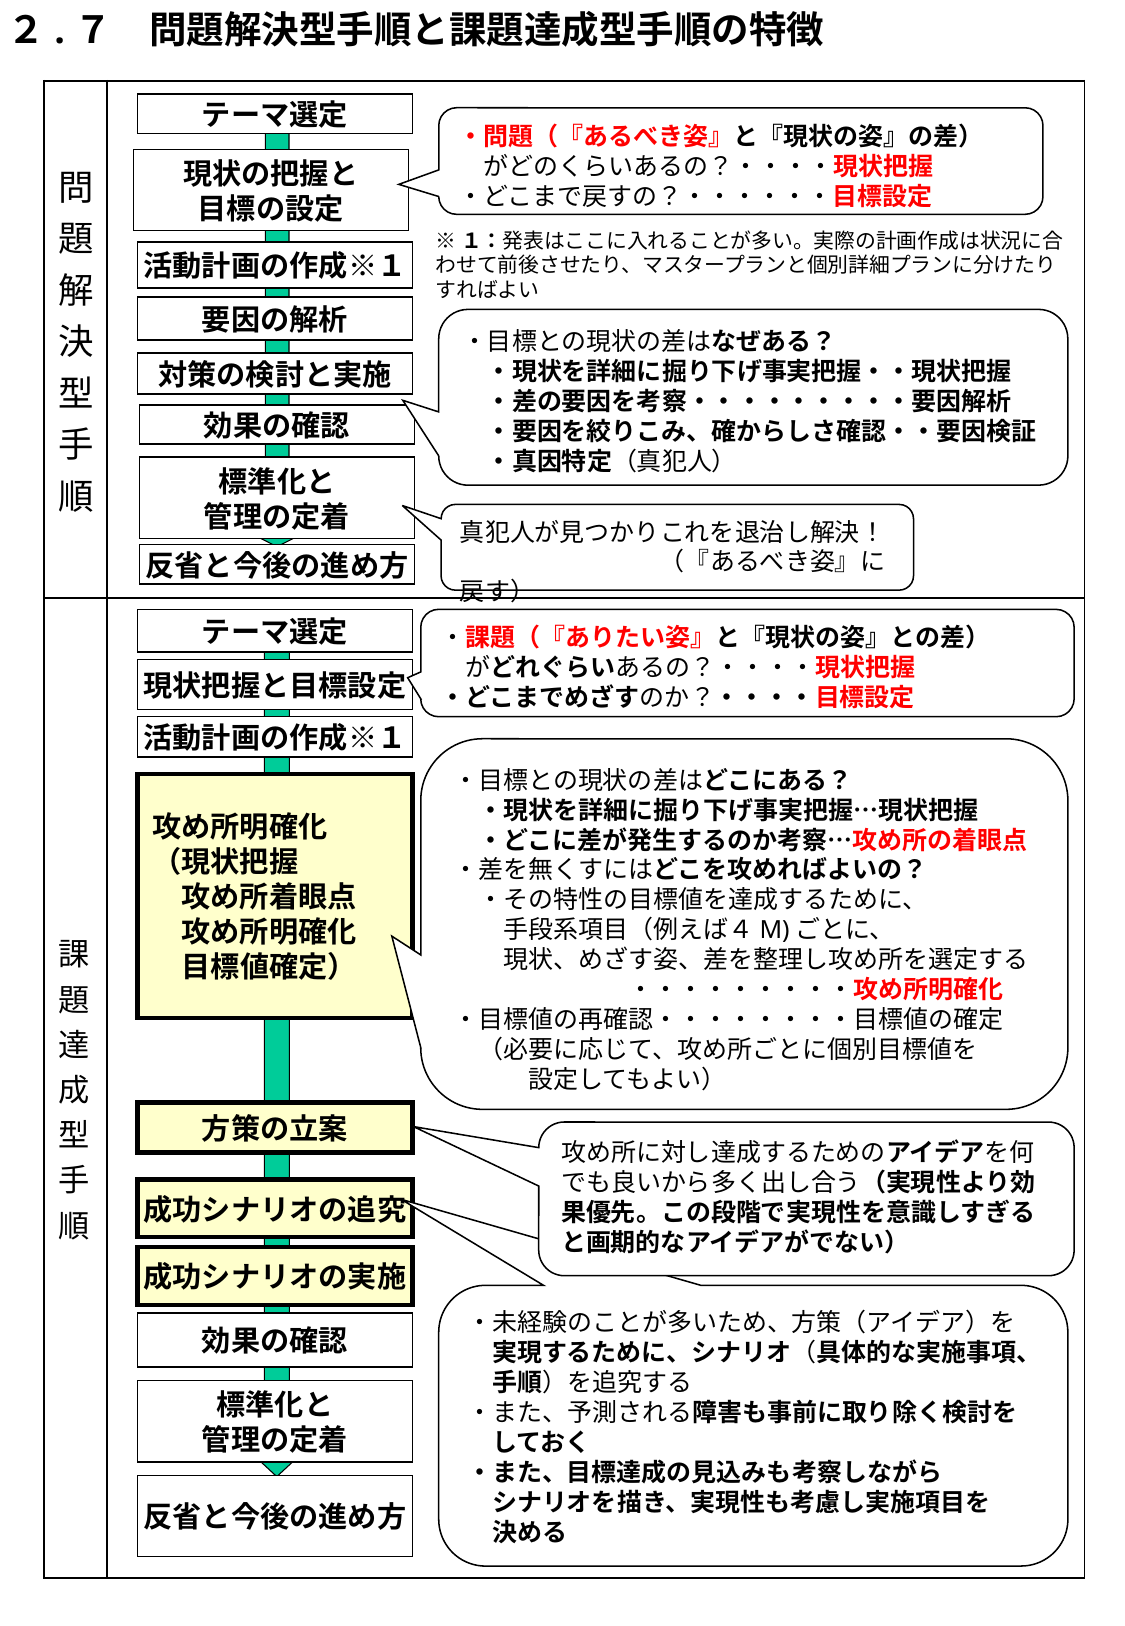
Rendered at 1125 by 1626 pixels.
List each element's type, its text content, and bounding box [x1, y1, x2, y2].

text_box [265, 445, 290, 457]
text_box 効果の確認 [137, 1313, 413, 1368]
text_box 成功シナリオの実施 [137, 1246, 413, 1305]
text_box テーマ選定 [137, 94, 413, 134]
text_box 成功シナリオの追究 [137, 1179, 413, 1237]
text_box [265, 231, 290, 242]
text_box ・目標との現状の差はどこにある？ ・現状を詳細に掘り下げ事実把握…現状把握 ・どこに差が発生するのか考察…攻め所の着眼点 ・差を無くすにはどこを攻めればよいの？ ・その特性の目標値を達成するために、 手段系項目（例えば４M)ごとに、 現状、めざす姿、差を整理し攻め所を選定する ・・・・・・・・・攻め所明確化 ・目標値の再確認・・・・・・・・目標値の確定 （必要に応じて、攻め所ごとに個別目標値を 設定してもよい） [391, 738, 1068, 1110]
text_box 要因の解析 [137, 296, 413, 340]
text_box [264, 1237, 290, 1246]
text_box 現状把握と目標設定 [137, 659, 413, 710]
text_box 標準化と 管理の定着 [139, 457, 415, 539]
text_box ※１：発表はここに入れることが多い。実際の計画作成は状況に合わせて前後させたり、マスタープランと個別詳細プランに分けたりすればよい [420, 219, 1085, 310]
text_box 真犯人が見つかりこれを退治し解決！ （『あるべき姿』に戻す） [402, 504, 914, 591]
text_box [265, 340, 290, 353]
table_cell [108, 599, 1084, 1577]
text_box ・目標との現状の差はなぜある？ ・現状を詳細に掘り下げ事実把握・・現状把握 ・差の要因を考察・・・・・・・・・要因解析 ・要因を絞りこみ、確からしさ確認・・要因検証 ・真因特定（真犯人） [402, 310, 1068, 486]
text_box [265, 134, 290, 149]
text_box ・課題（『ありたい姿』と『現状の姿』との差） がどれぐらいあるの？・・・・現状把握 ・どこまでめざすのか？・・・・目標設定 [407, 609, 1075, 717]
text_box [264, 1305, 290, 1313]
text_box [265, 288, 290, 296]
text_box [261, 1462, 293, 1475]
text_box [261, 539, 293, 544]
text_box [264, 1153, 290, 1179]
text_box ２.７ 問題解決型手順と課題達成型手順の特徴 [7, 5, 825, 51]
table_header [108, 82, 1084, 597]
text_box [264, 1368, 290, 1380]
text_box [265, 395, 290, 405]
text_box [264, 757, 290, 774]
text_box 標準化と 管理の定着 [137, 1380, 413, 1462]
text_box 活動計画の作成※１ [137, 242, 413, 288]
text_box 活動計画の作成※１ [137, 716, 413, 757]
text_box 攻め所に対し達成するためのアイデアを何でも良いから多く出し合う（実現性より効果優先。この段階で実現性を意識しすぎると画期的なアイデアがでない） [413, 1121, 1075, 1276]
text_box 攻め所明確化 （現状把握 攻め所着眼点 攻め所明確化 目標値確定） [137, 774, 413, 1019]
text_box 方策の立案 [137, 1102, 413, 1153]
text_box [264, 653, 290, 659]
text_box ・未経験のことが多いため、方策（アイデア）を 実現するために、シナリオ（具体的な実施事項、 手順）を追究する ・また、予測される障害も事前に取り除く検討を しておく ・また、目標達成の見込みも考察しながら シナリオを描き、実現性も考慮し実施項目を 決める [401, 1199, 1068, 1567]
text_box [264, 1019, 290, 1102]
text_box [264, 710, 290, 716]
text_box 効果の確認 [139, 405, 415, 445]
table_header 問題解決型手順 [45, 82, 106, 597]
text_box テーマ選定 [137, 609, 413, 653]
text_box 反省と今後の進め方 [137, 1475, 413, 1557]
text_box 対策の検討と実施 [137, 353, 413, 395]
text_box 現状の把握と 目標の設定 [133, 149, 409, 231]
table_cell 課題達成型手順 [45, 599, 106, 1577]
text_box ・問題（『あるべき姿』と『現状の姿』の差） がどのくらいあるの？・・・・現状把握 ・どこまで戻すの？・・・・・・目標設定 [398, 107, 1043, 215]
text_box 反省と今後の進め方 [139, 544, 415, 585]
